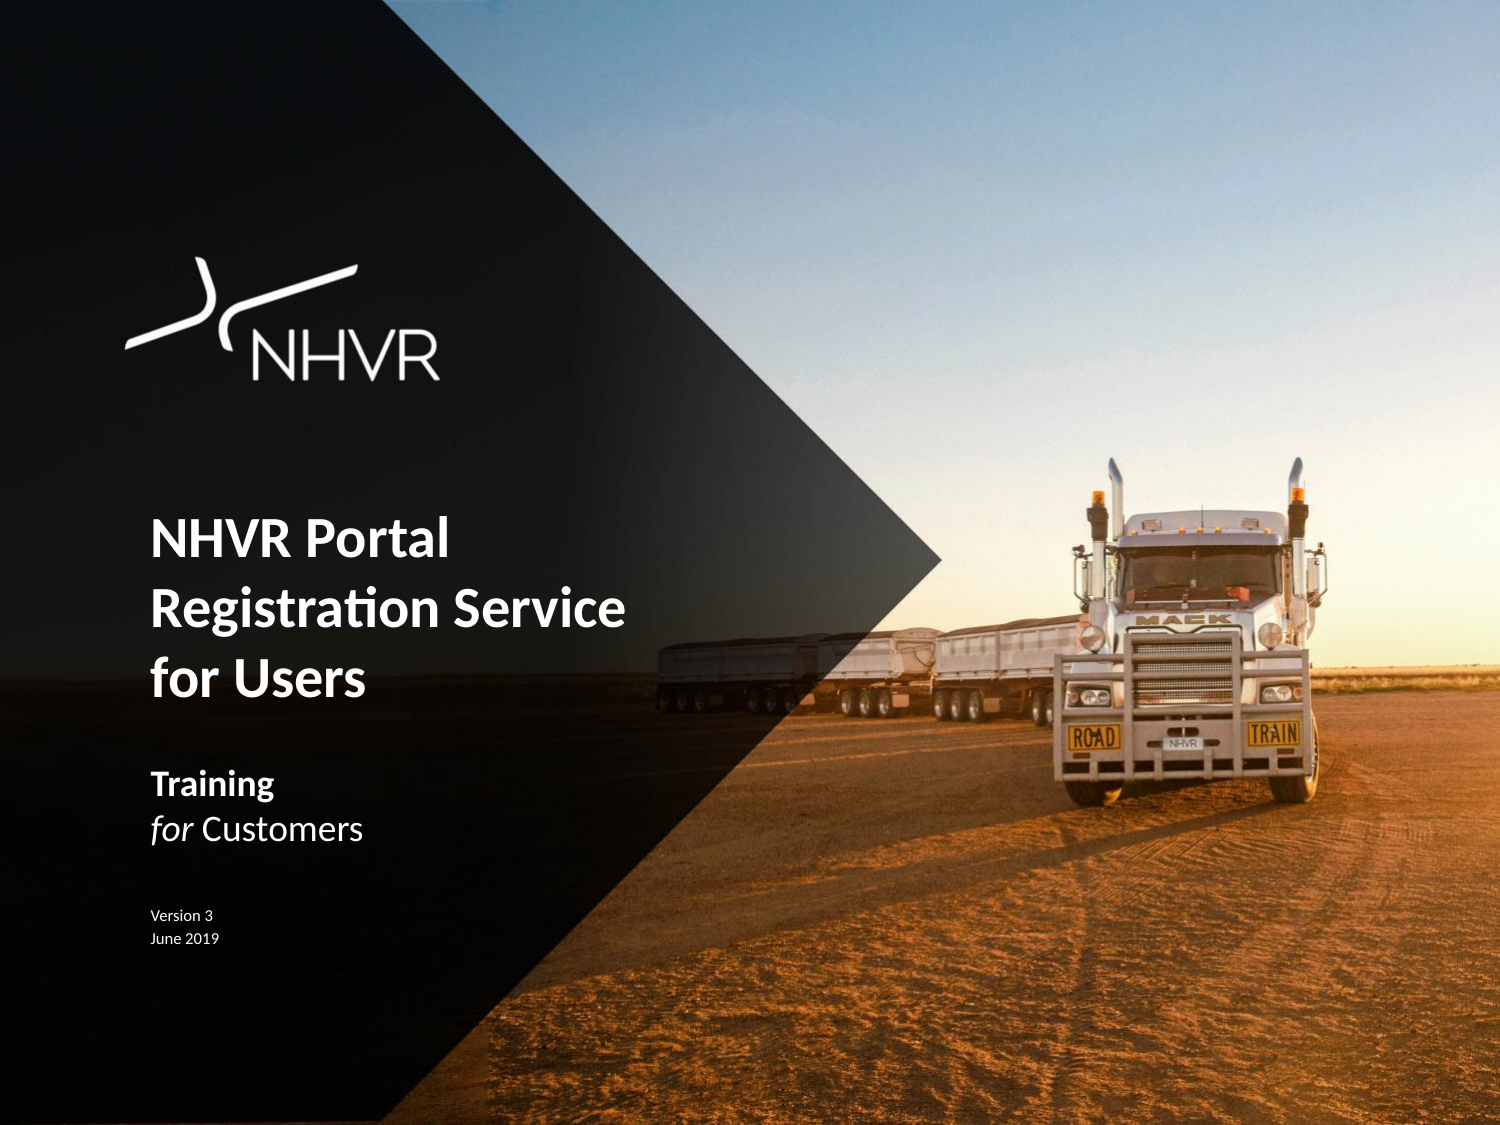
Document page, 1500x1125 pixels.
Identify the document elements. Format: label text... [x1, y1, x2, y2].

list Training for Customers Version 3 June 2019 [135, 751, 573, 1047]
title NHVR Portal Registration Service for Users [135, 491, 715, 669]
picture [0, 0, 1500, 1125]
